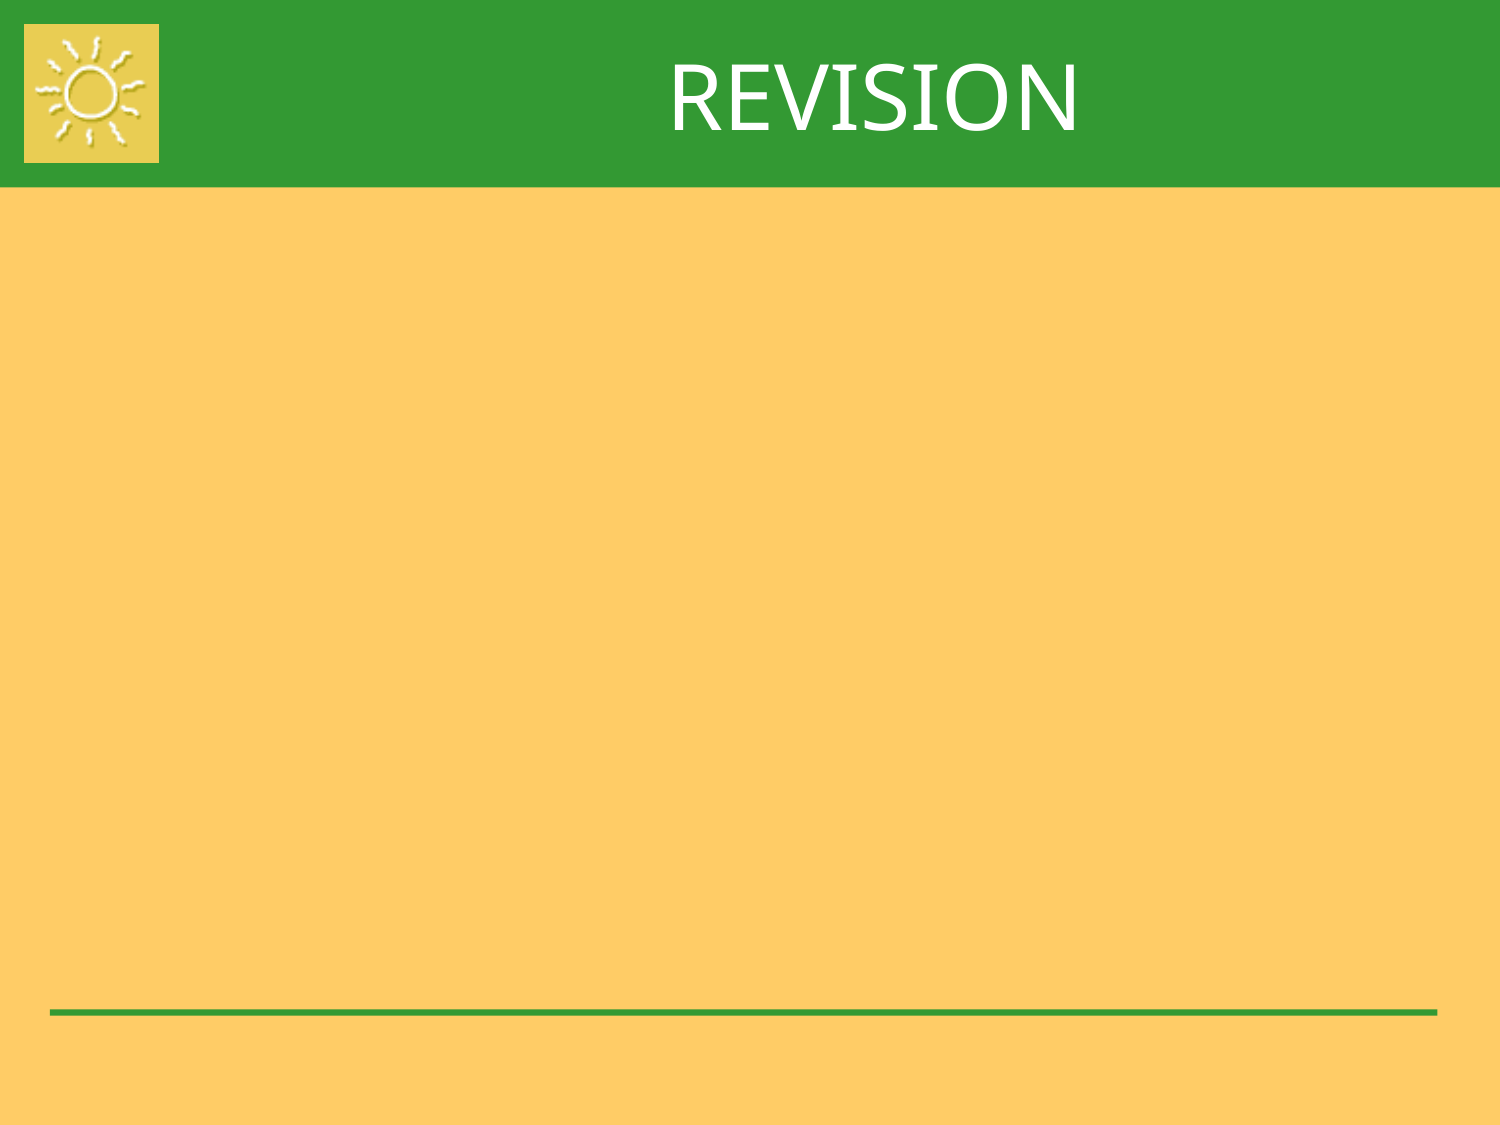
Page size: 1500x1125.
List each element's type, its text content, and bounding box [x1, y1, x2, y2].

picture [24, 24, 159, 163]
title REVISION [249, 0, 1500, 188]
